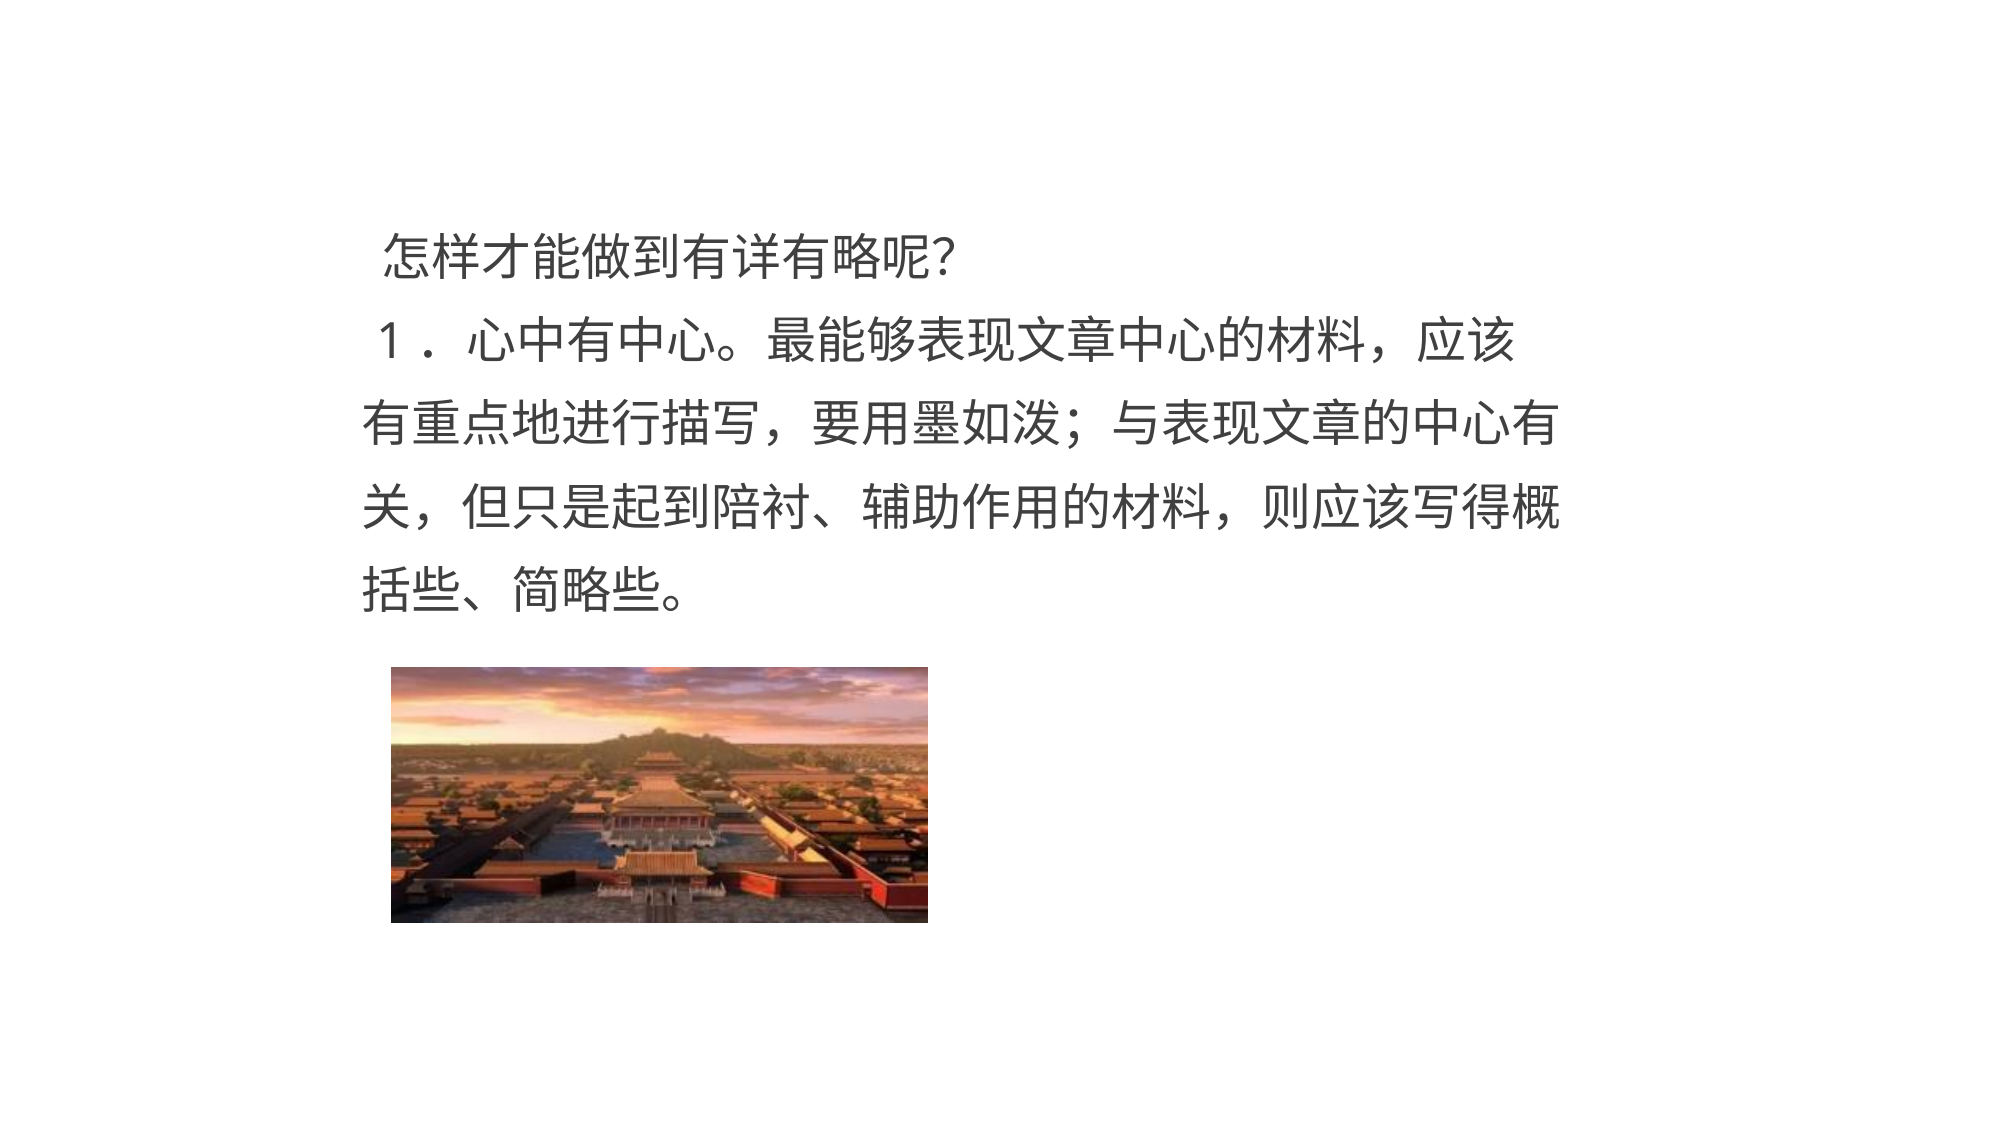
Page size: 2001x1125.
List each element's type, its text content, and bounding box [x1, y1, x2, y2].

picture [391, 667, 928, 923]
list 怎样才能做到有详有略呢？ 1．心中有中心。最能够表现文章中心的材料，应该有重点地进行描写，要用墨如泼；与表现文章的中心有关，但只是起到陪衬、辅助作用的材料，则应该写得概括些、简略些。 [312, 196, 1576, 635]
